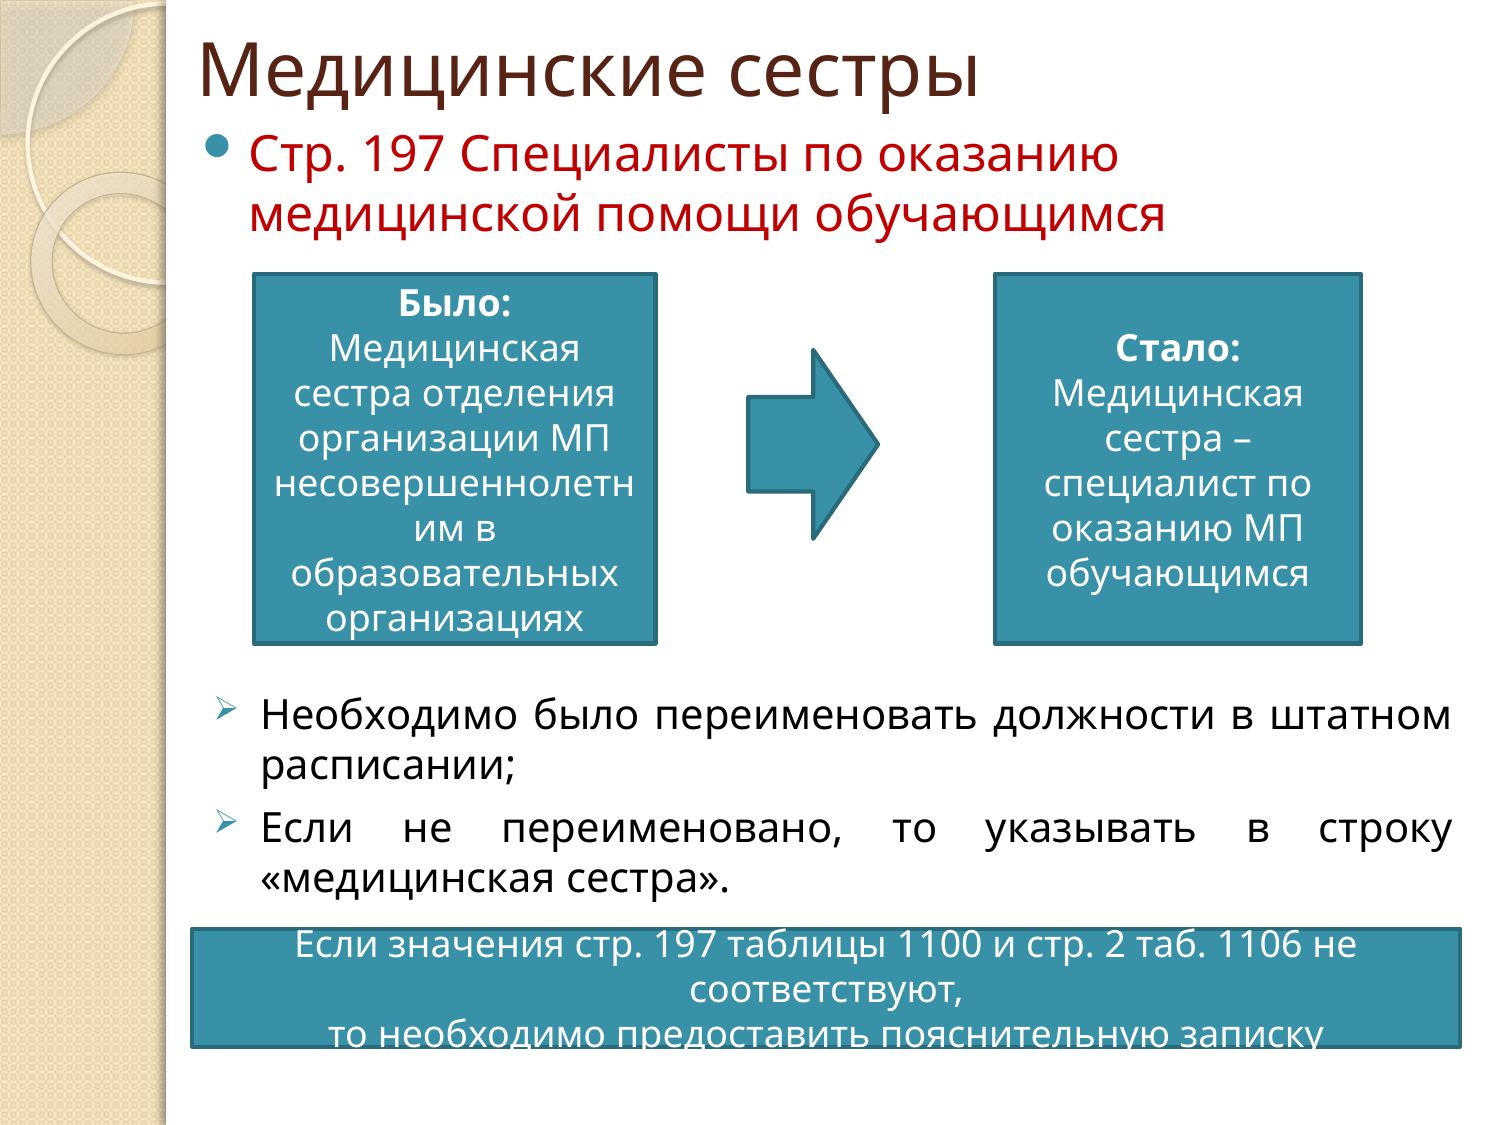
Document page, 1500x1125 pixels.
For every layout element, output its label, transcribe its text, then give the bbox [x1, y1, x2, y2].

title Медицинские сестры [181, 0, 1412, 113]
text_box Стало: Медицинская сестра – специалист по оказанию МП обучающимся [993, 272, 1363, 646]
text_box Если значения стр. 197 таблицы 1100 и стр. 2 таб. 1106 не соответствуют, то необходимо предоставить пояснительную записку [190, 927, 1462, 1049]
list Стр. 197 Специалисты по оказанию медицинской помощи обучающимся [173, 113, 1457, 256]
text_box Необходимо было переименовать должности в штатном расписании; Если не переименовано, то указывать в строку «медицинская сестра». [185, 680, 1468, 884]
text_box [746, 347, 880, 541]
text_box Было: Медицинская сестра отделения организации МП несовершеннолетним в образовательных организациях [252, 272, 658, 646]
